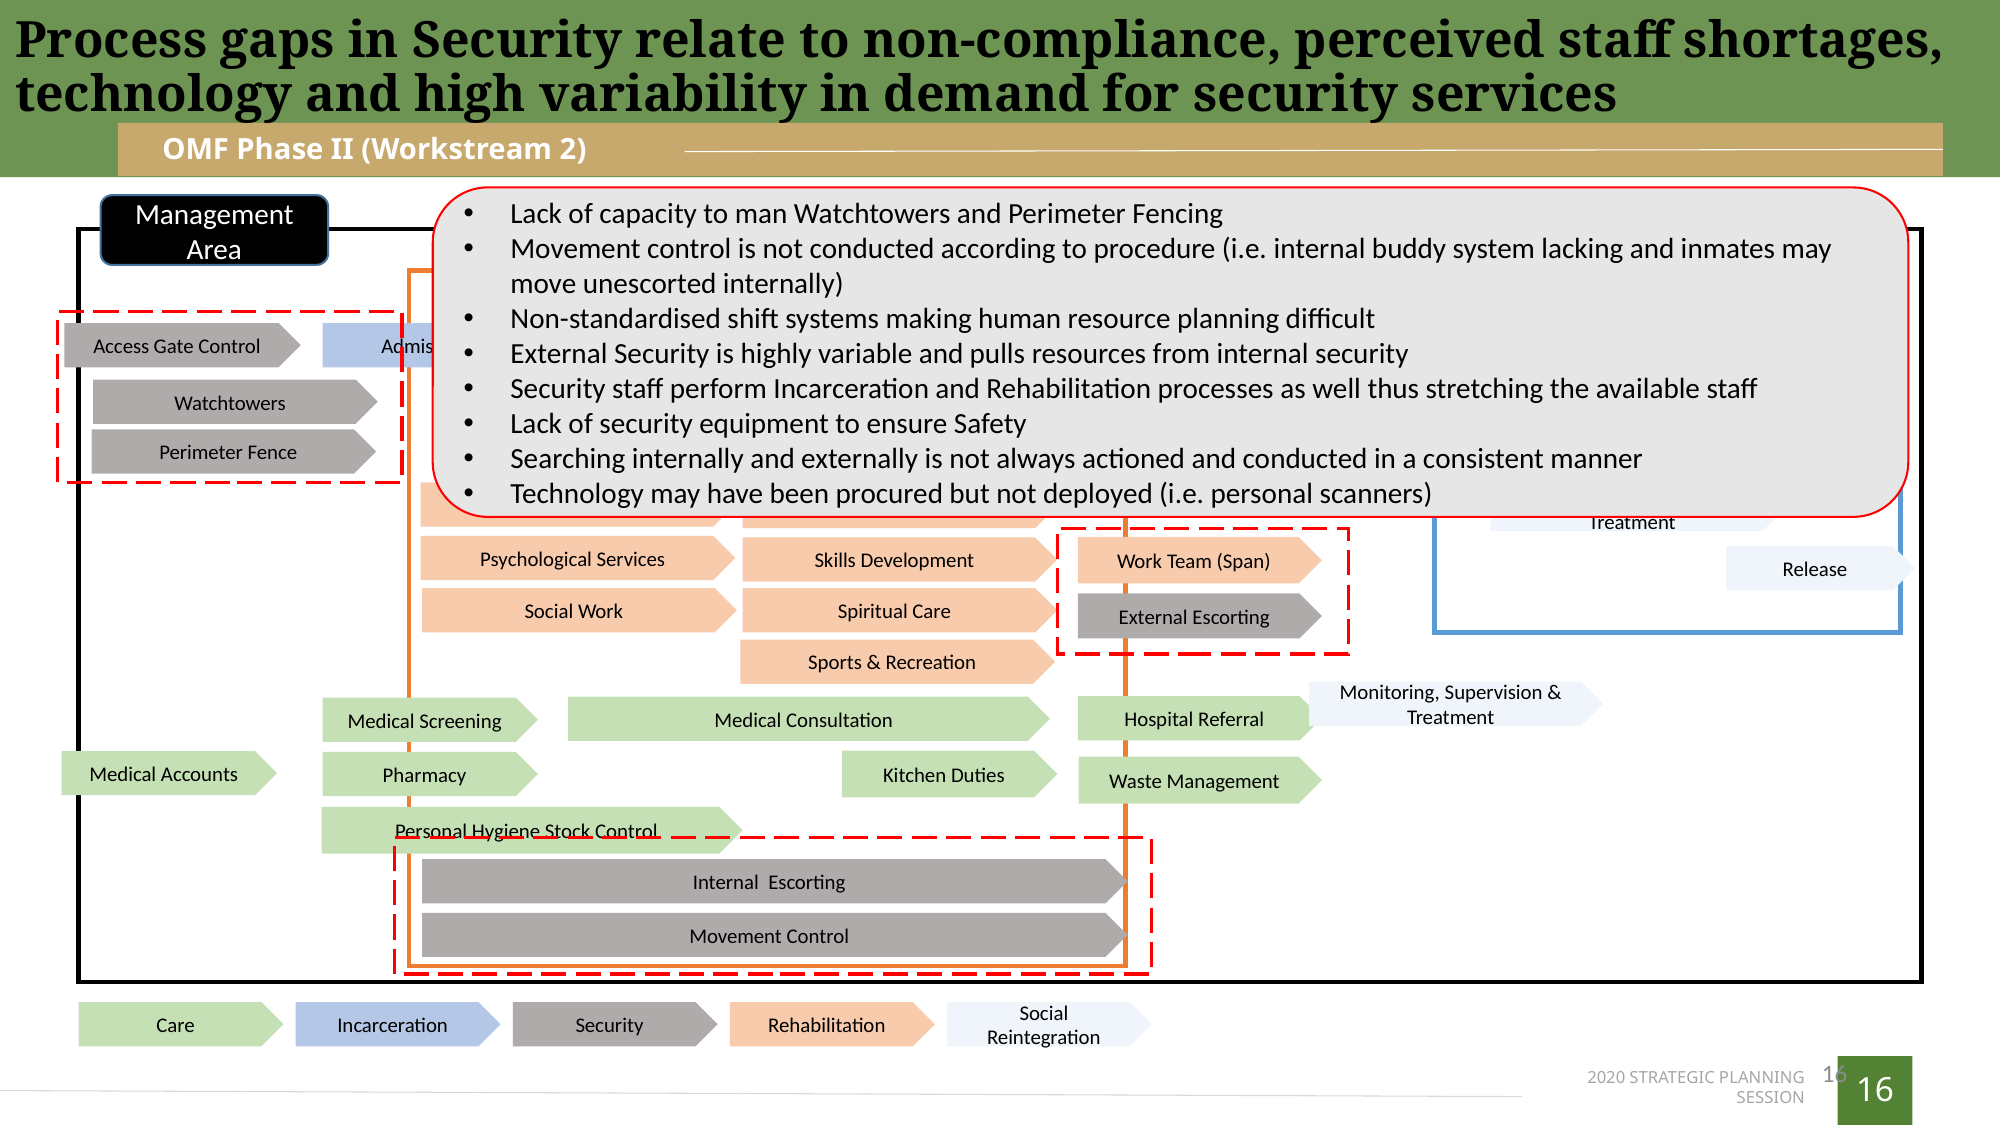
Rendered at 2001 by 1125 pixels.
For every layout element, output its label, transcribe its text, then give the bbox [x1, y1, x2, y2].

slide_number 16 [1412, 1042, 1863, 1103]
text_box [61, 195, 1922, 982]
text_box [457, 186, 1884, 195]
text_box [57, 310, 61, 483]
title Process gaps in Security relate to non-compliance, perceived staff shortages, technology and high variability in demand for security services [0, 7, 1982, 174]
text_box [78, 1002, 1152, 1047]
text_box OMF Phase II (Workstream 2) [162, 130, 685, 166]
